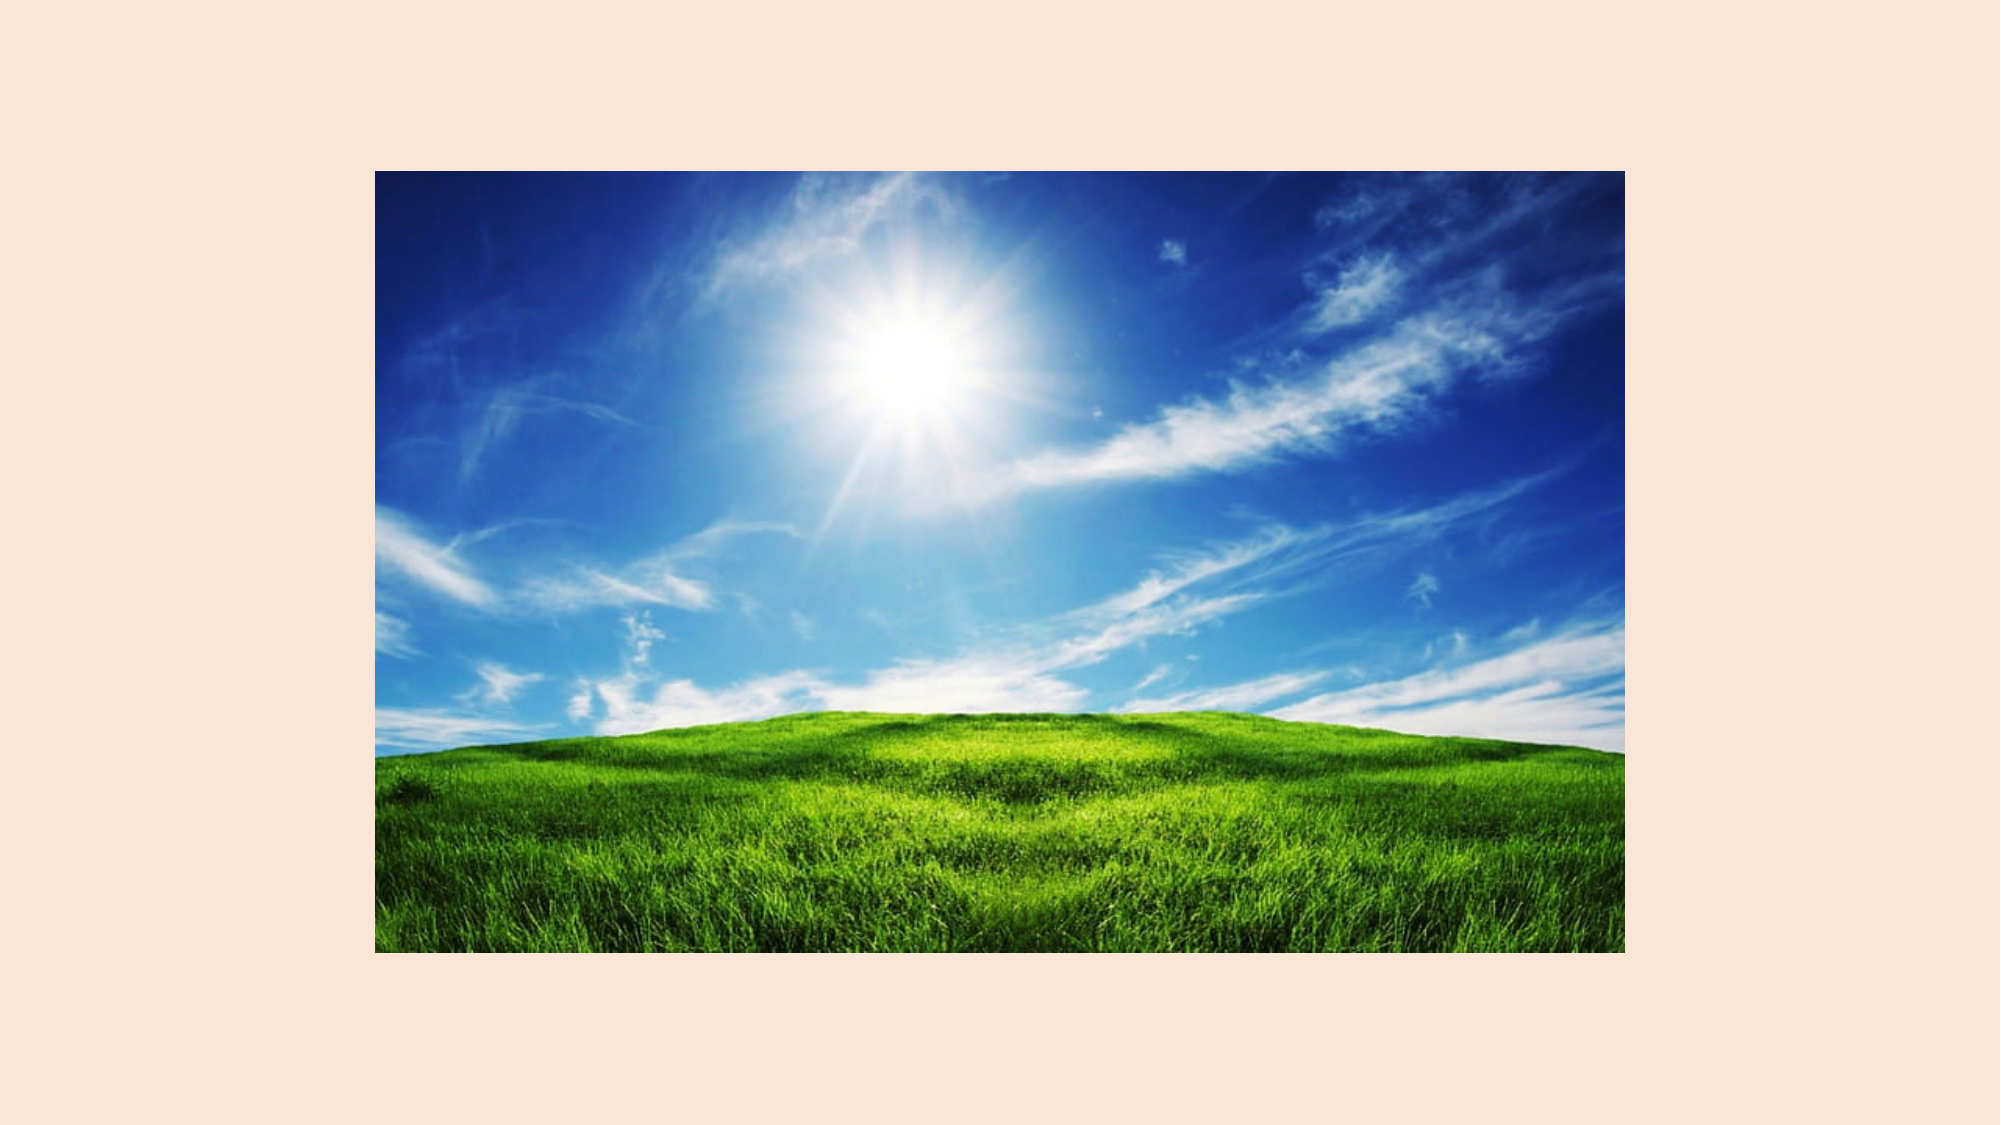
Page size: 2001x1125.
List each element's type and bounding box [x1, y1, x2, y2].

picture [374, 171, 1625, 954]
